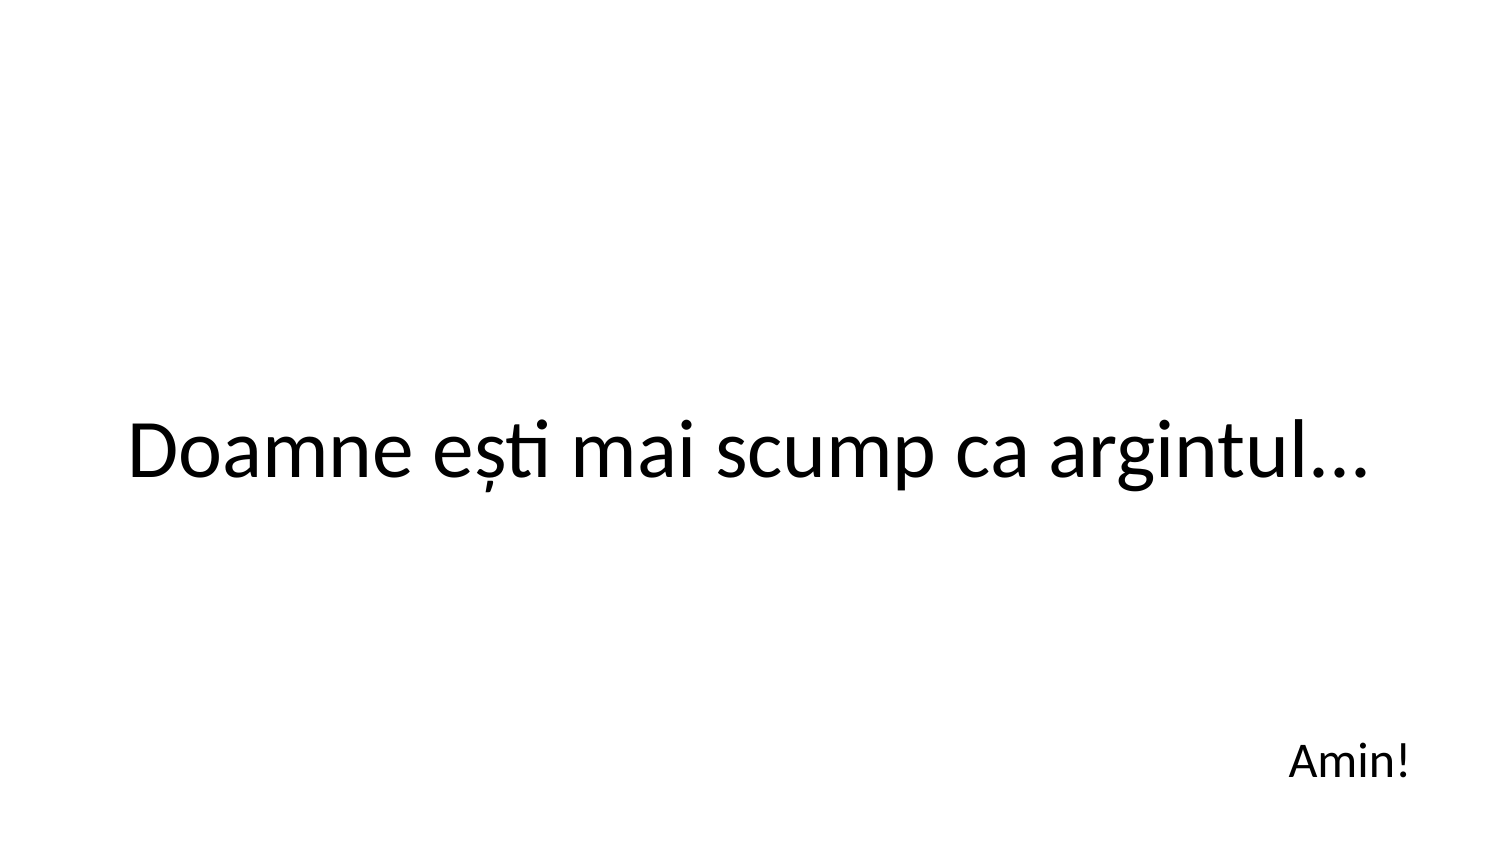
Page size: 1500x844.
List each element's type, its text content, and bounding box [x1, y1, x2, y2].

text_box Doamne ești mai scump ca argintul... [112, 341, 1388, 502]
text_box Amin! [1273, 674, 1427, 795]
